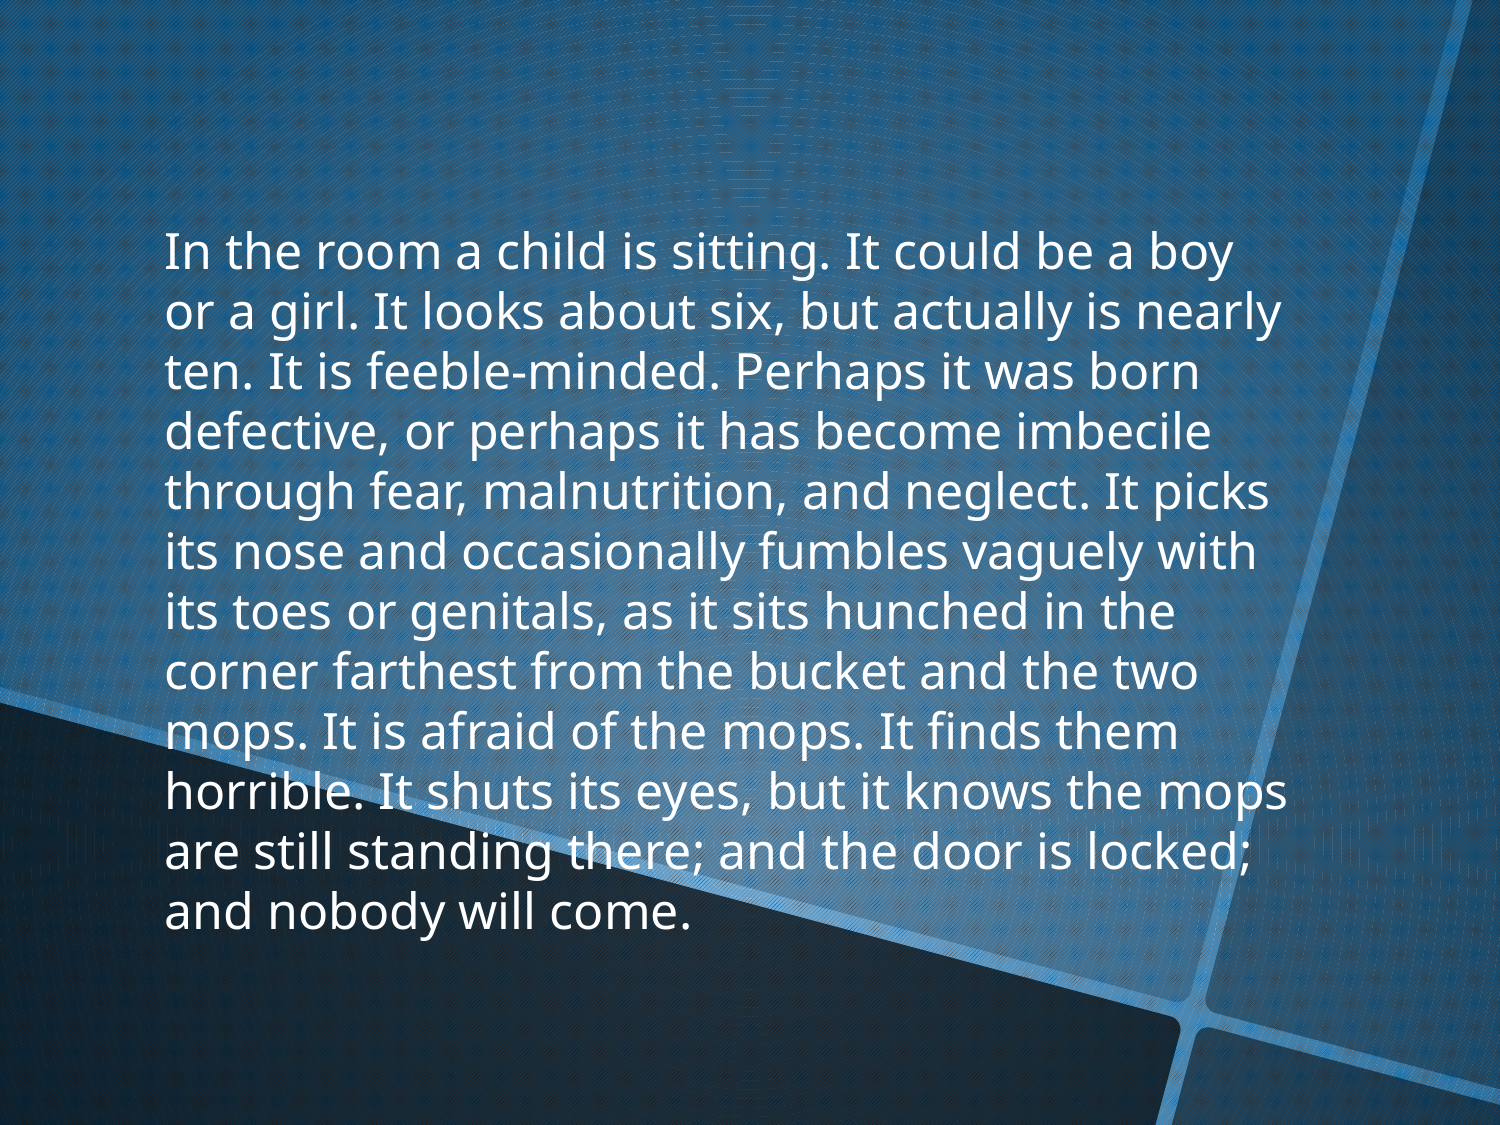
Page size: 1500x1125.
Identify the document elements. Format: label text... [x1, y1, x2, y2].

text_box In the room a child is sitting. It could be a boy or a girl. It looks about six, but actually is nearly ten. It is feeble-minded. Perhaps it was born defective, or perhaps it has become imbecile through fear, malnutrition, and neglect. It picks its nose and occasionally fumbles vaguely with its toes or genitals, as it sits hunched in the corner farthest from the bucket and the two mops. It is afraid of the mops. It finds them horrible. It shuts its eyes, but it knows the mops are still standing there; and the door is locked; and nobody will come. [150, 212, 1313, 948]
